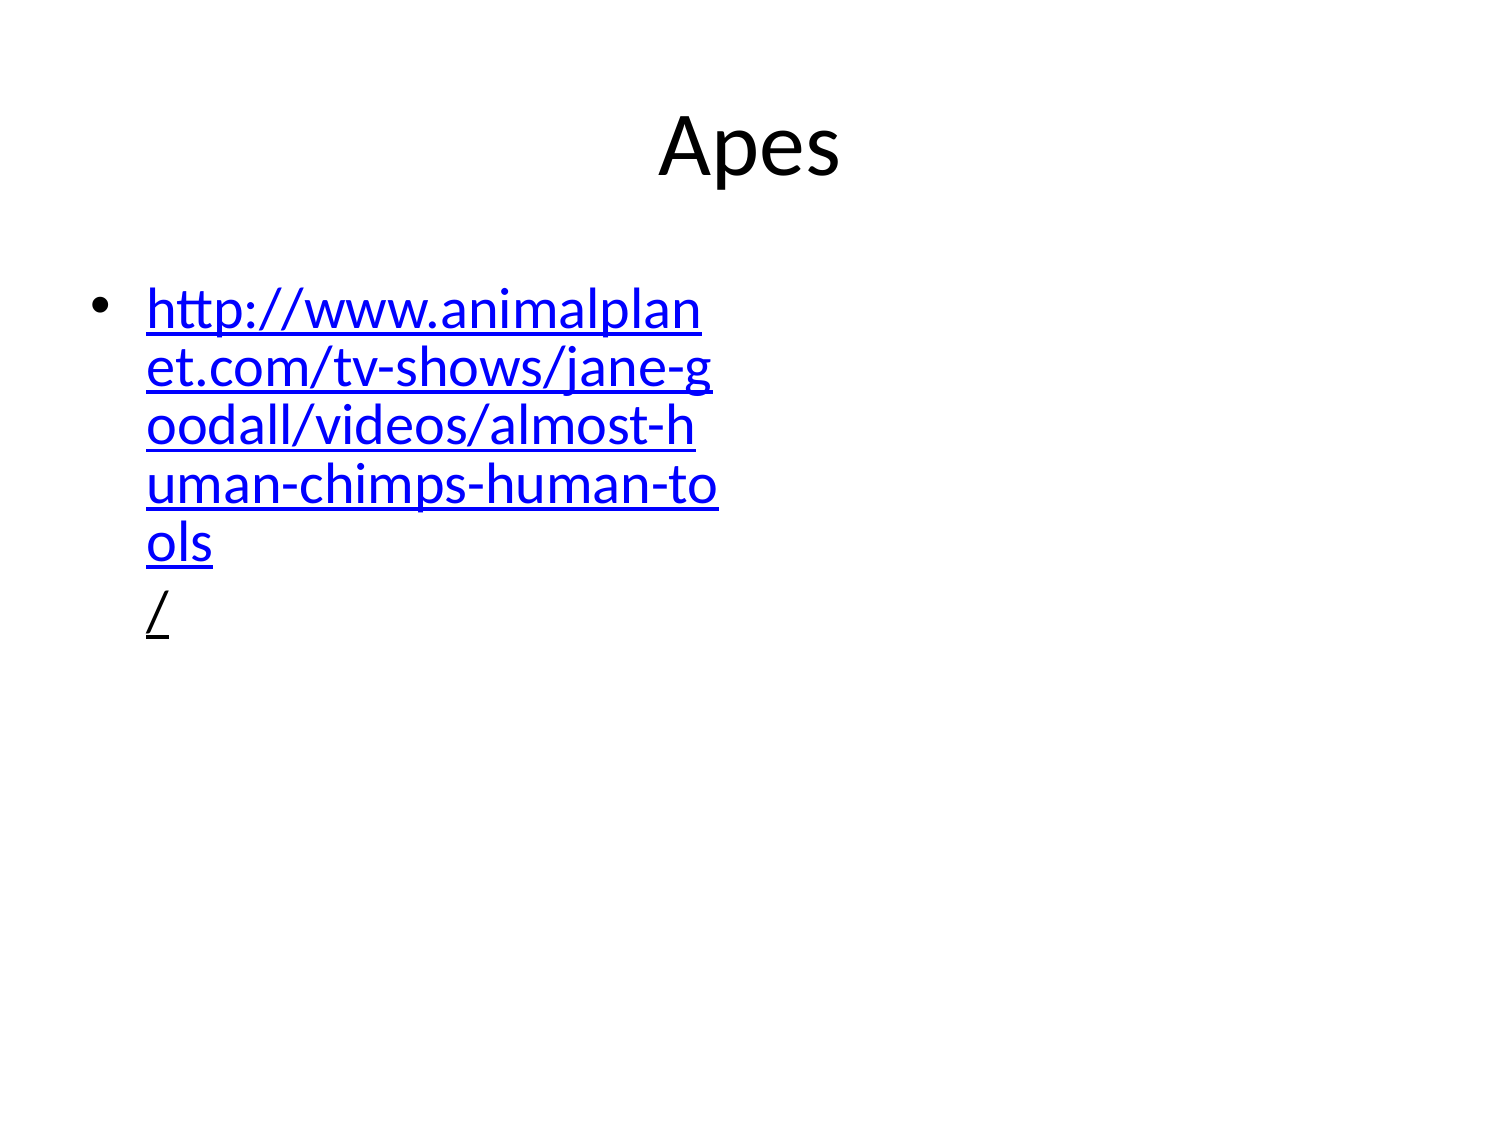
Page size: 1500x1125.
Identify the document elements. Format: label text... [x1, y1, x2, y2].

title Apes [75, 45, 1425, 233]
list http://www.animalplanet.com/tv-shows/jane-goodall/videos/almost-human-chimps-human-tools/ [75, 262, 738, 1005]
